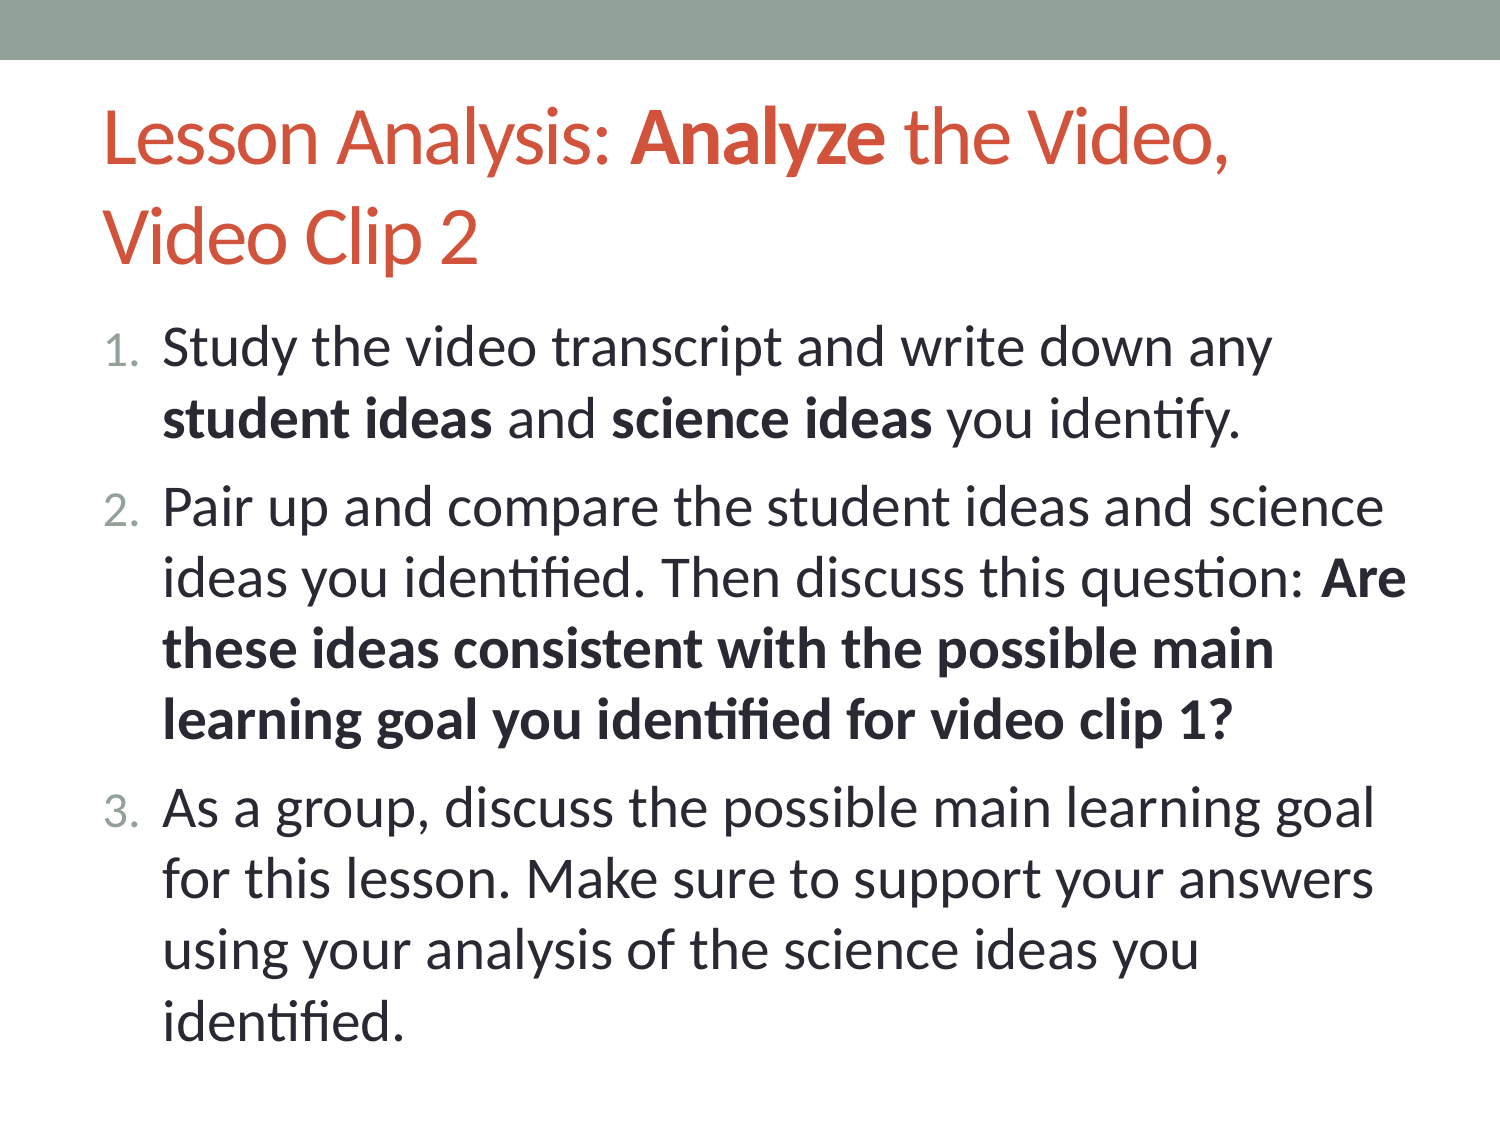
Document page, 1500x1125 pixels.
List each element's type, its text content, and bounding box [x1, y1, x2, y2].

title Lesson Analysis: Analyze the Video, Video Clip 2 [87, 99, 1438, 263]
list Study the video transcript and write down any student ideas and science ideas you identify. Pair up and compare the student ideas and science ideas you identified. Then discuss this question: Are these ideas consistent with the possible main learning goal you identified for video clip 1? As a group, discuss the possible main learning goal for this lesson. Make sure to support your answers using your analysis of the science ideas you identified. [87, 299, 1463, 1100]
